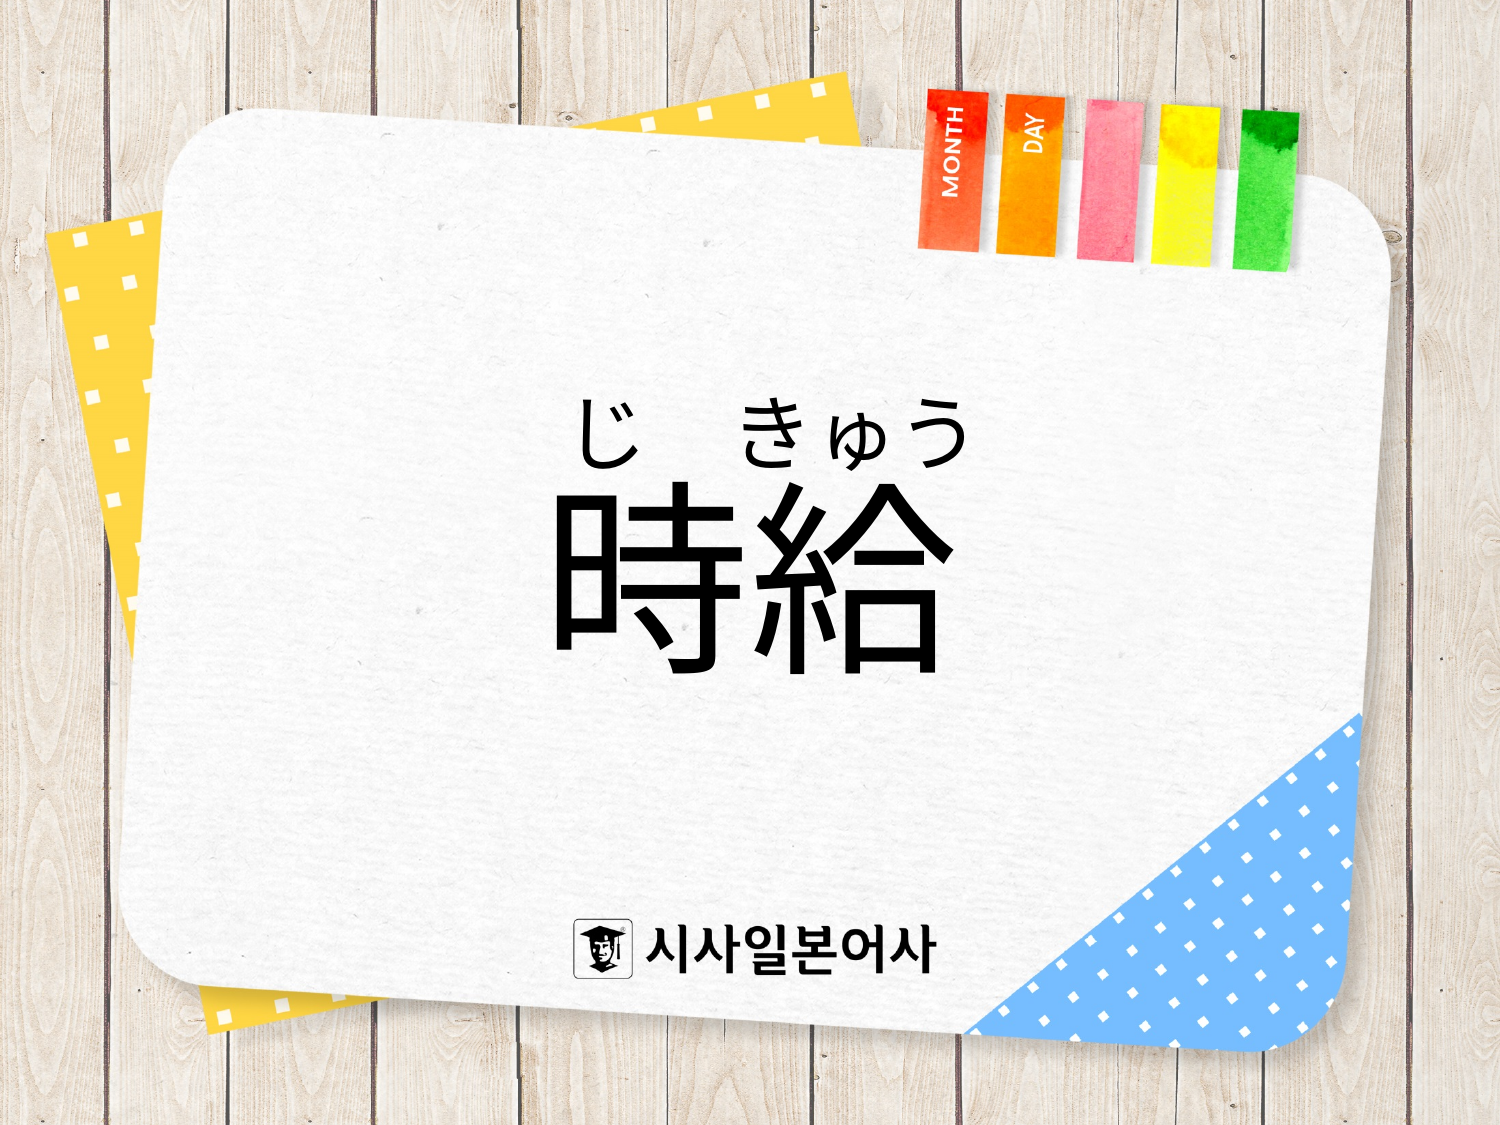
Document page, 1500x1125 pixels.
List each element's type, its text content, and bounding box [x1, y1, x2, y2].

text_box じ きゅう [549, 373, 996, 489]
title 時給 [75, 338, 1425, 811]
picture [0, 0, 1500, 1125]
